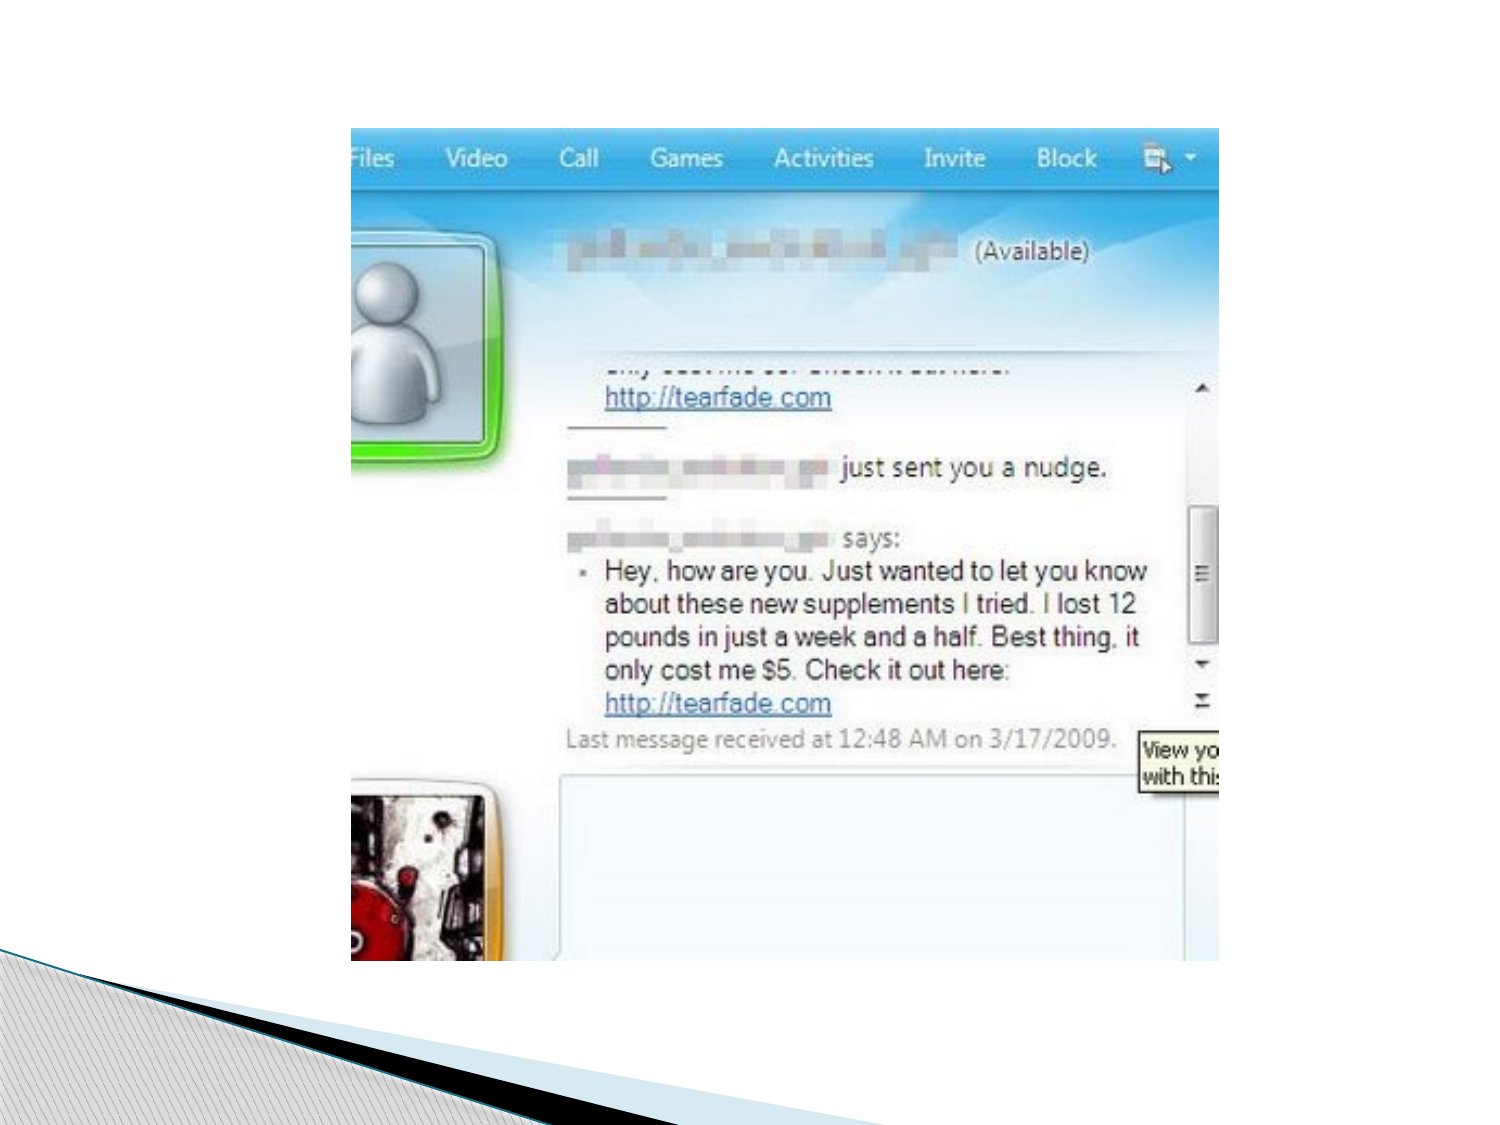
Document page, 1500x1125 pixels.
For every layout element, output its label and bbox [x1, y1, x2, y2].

picture [351, 128, 1219, 962]
